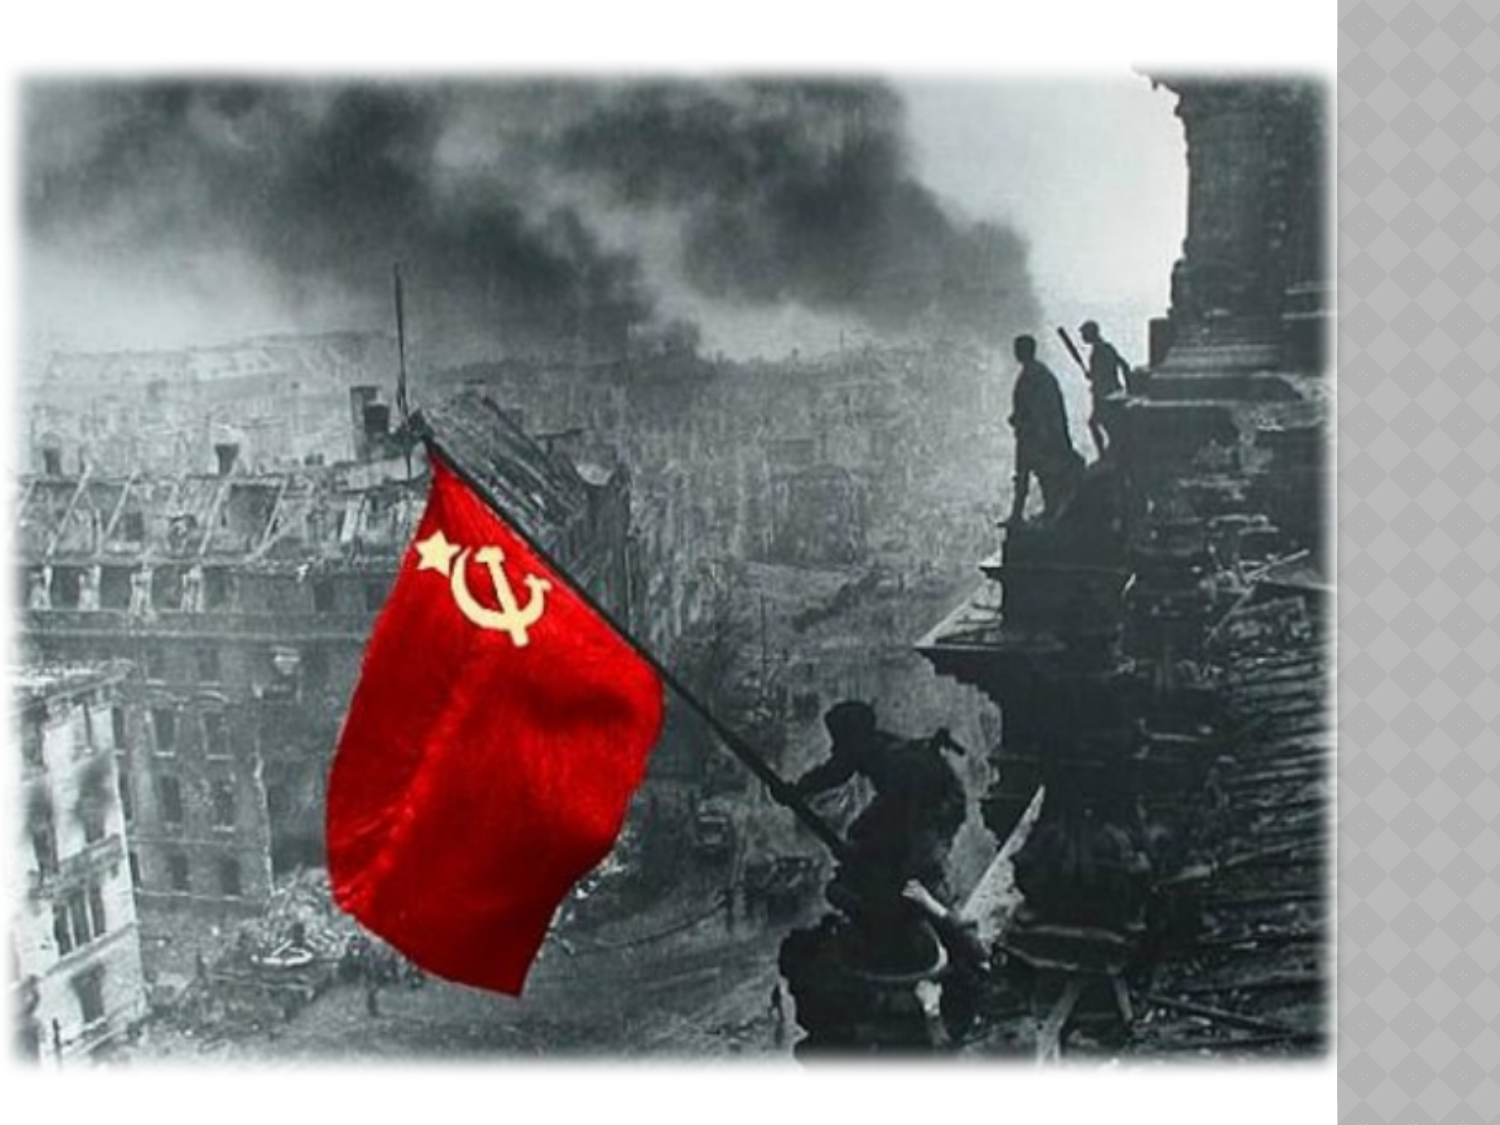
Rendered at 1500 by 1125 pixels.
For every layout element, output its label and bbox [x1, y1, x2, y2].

picture [0, 58, 1348, 1079]
